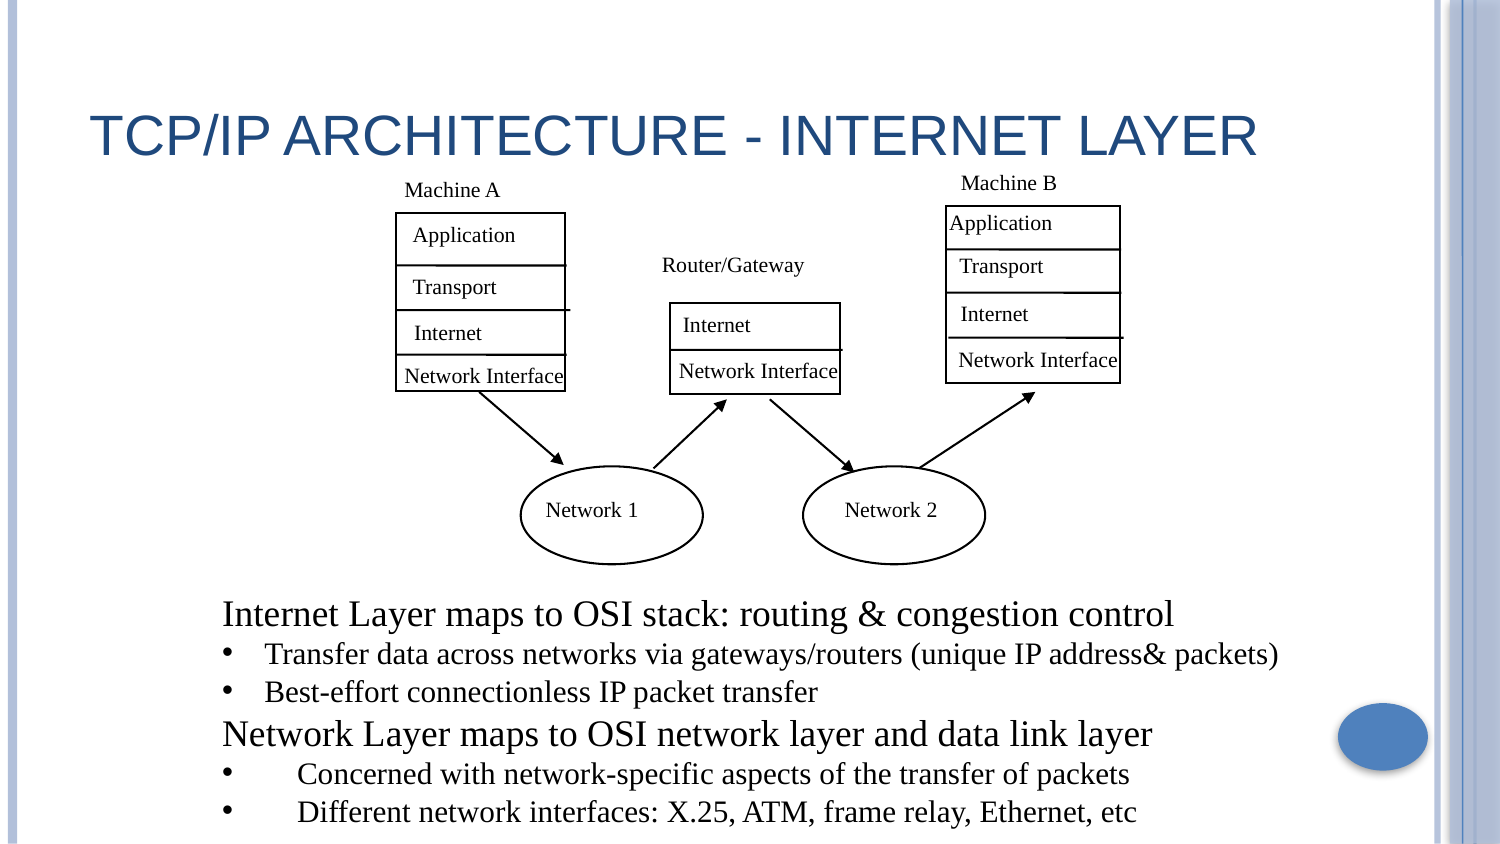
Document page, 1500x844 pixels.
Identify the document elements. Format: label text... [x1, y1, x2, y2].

text_box Internet Layer maps to OSI stack: routing & congestion control Transfer data across networks via gateways/routers (unique IP address& packets) Best-effort connectionless IP packet transfer Network Layer maps to OSI network layer and data link layer Concerned with network-specific aspects of the transfer of packets Different network interfaces: X.25, ATM, frame relay, Ethernet, etc [207, 581, 1313, 836]
title TCP/IP architecture - Internet Layer [75, 33, 1300, 175]
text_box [395, 168, 1125, 565]
